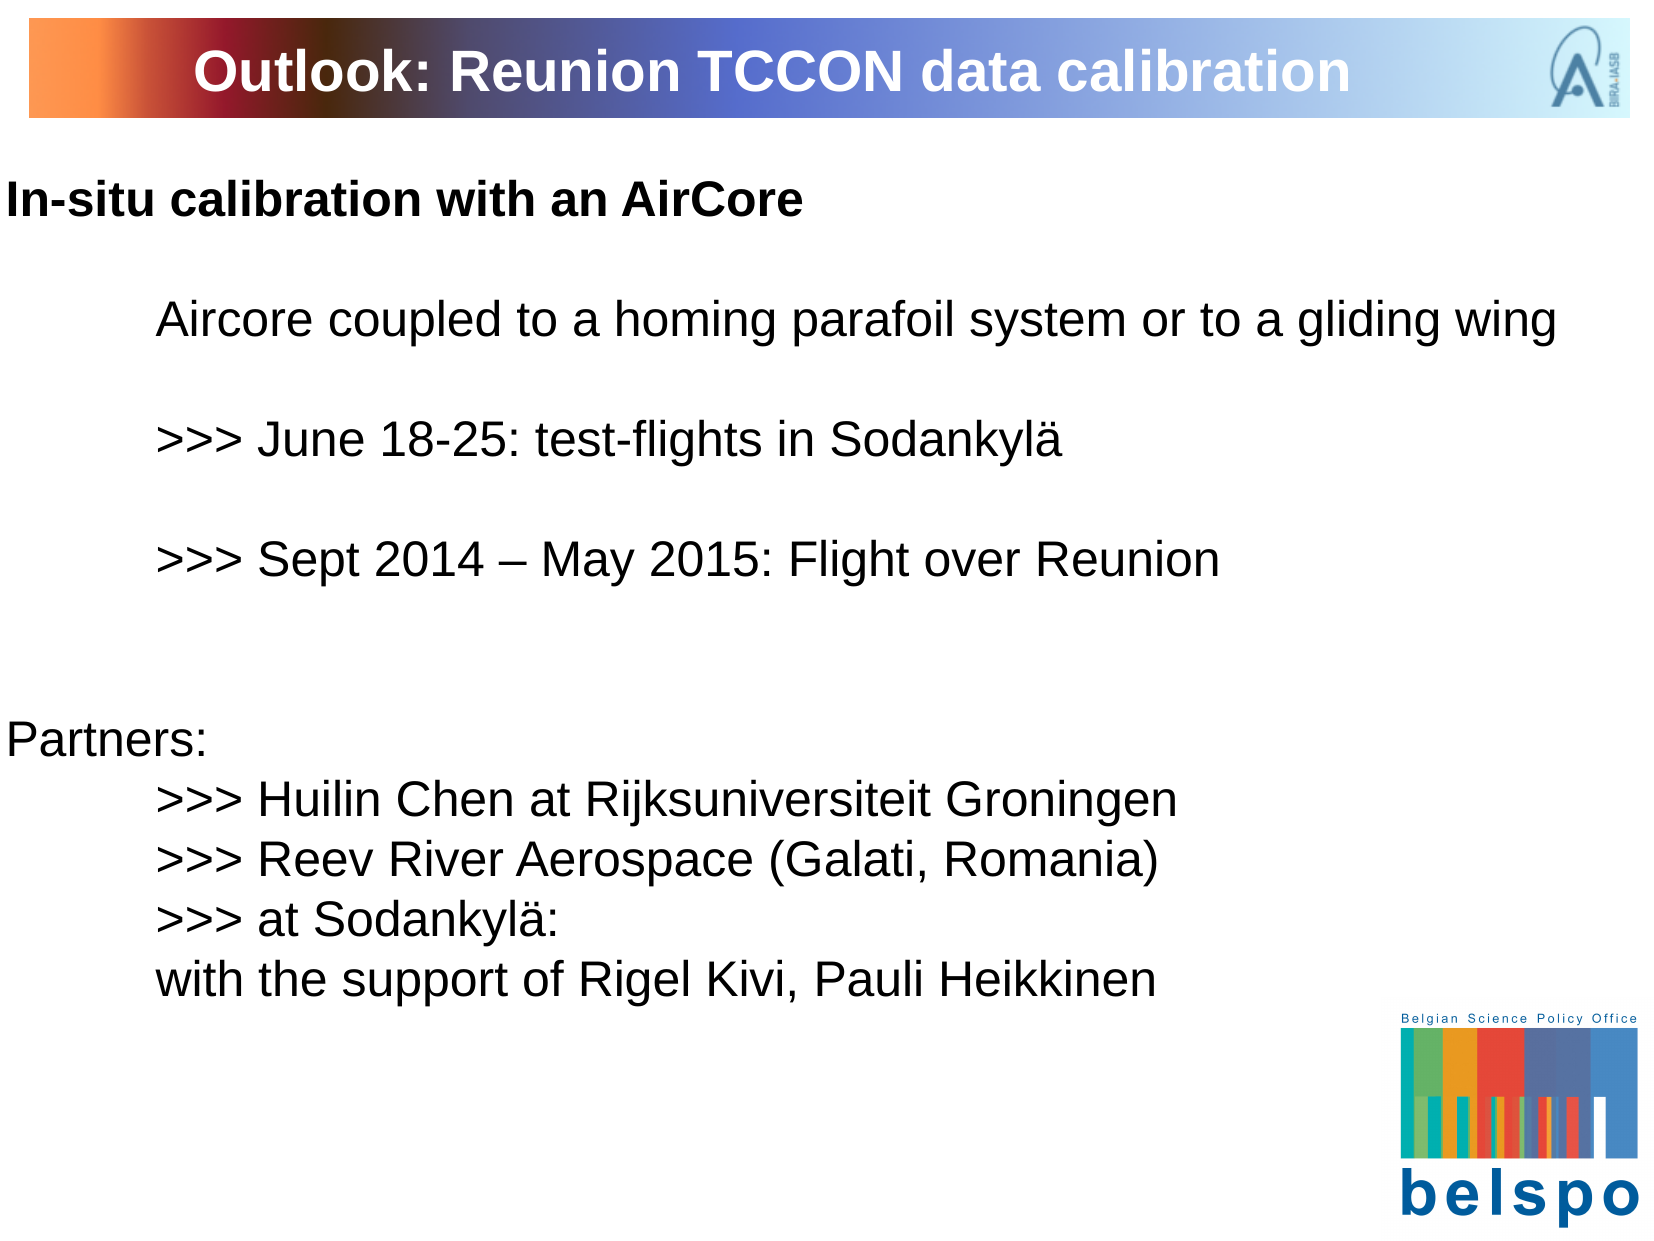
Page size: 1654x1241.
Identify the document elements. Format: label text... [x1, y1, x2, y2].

text_box In-situ calibration with an AirCore Aircore coupled to a homing parafoil system or to a gliding wing >>> June 18-25: test-flights in Sodankylä >>> Sept 2014 – May 2015: Flight over Reunion Partners: >>> Huilin Chen at Rijksuniversiteit Groningen >>> Reev River Aerospace (Galati, Romania) >>> at Sodankylä: with the support of Rigel Kivi, Pauli Heikkinen BRAIN-be pioneering project (Belgian Science Policy Office) [0, 159, 1588, 1241]
picture [29, 18, 1630, 118]
picture [1381, 997, 1654, 1241]
title Outlook: Reunion TCCON data calibration [193, 25, 1536, 111]
